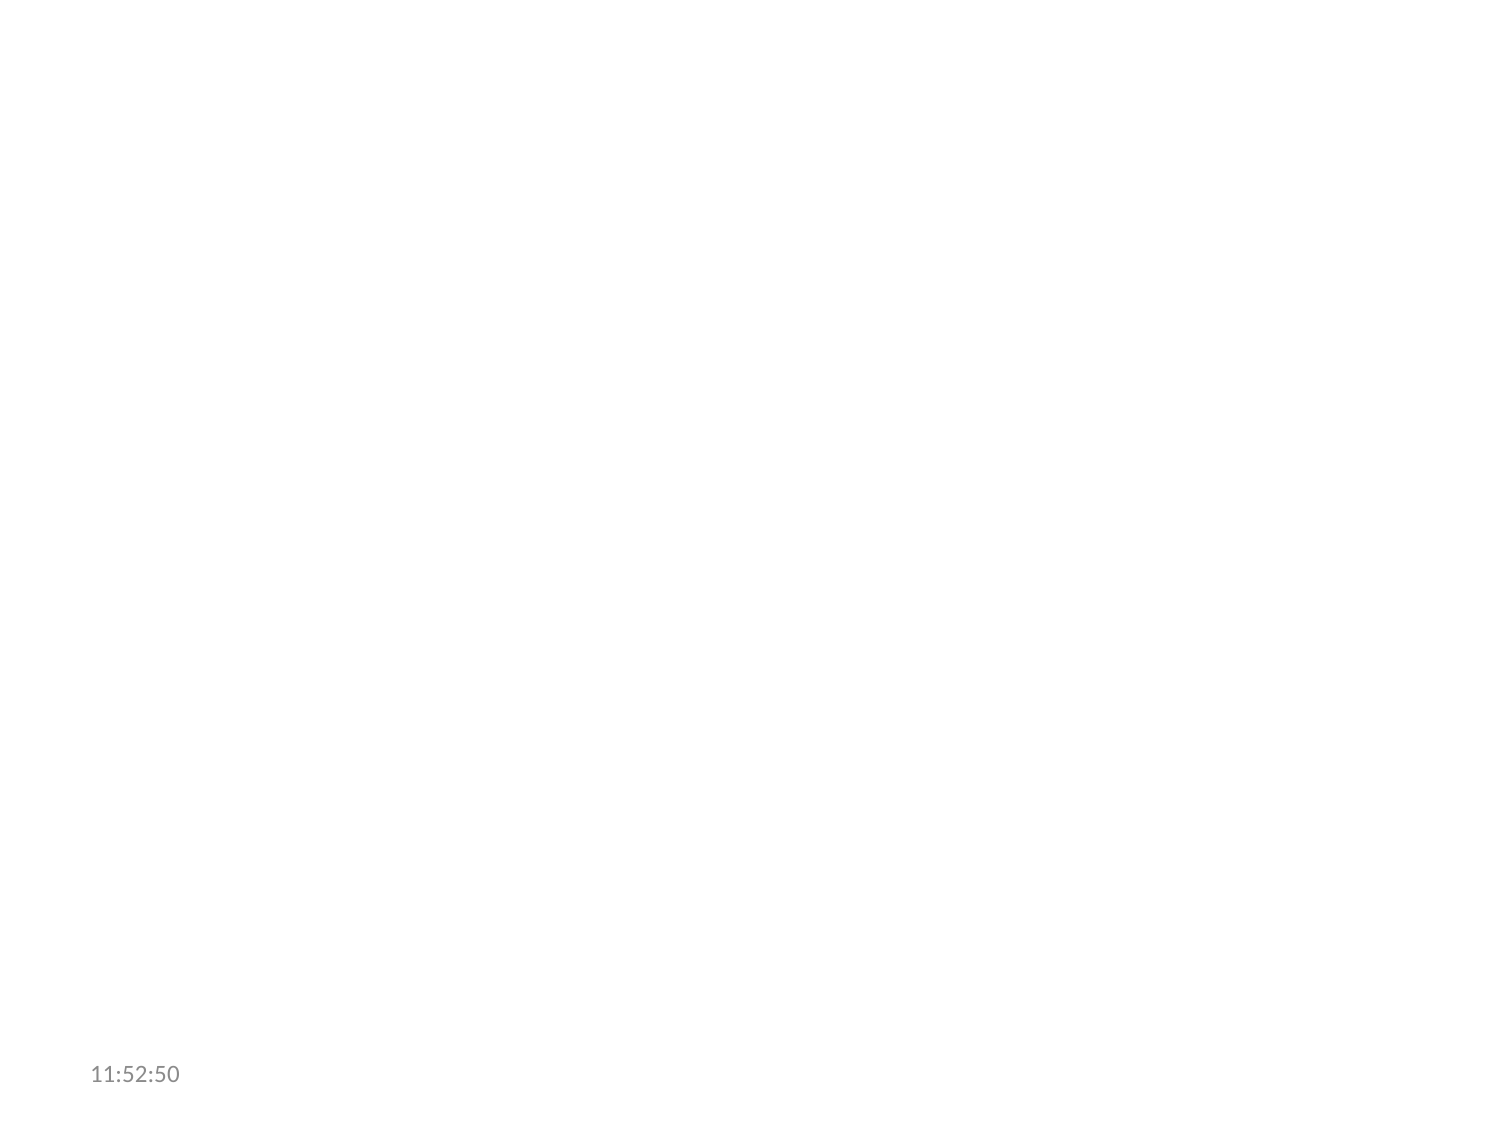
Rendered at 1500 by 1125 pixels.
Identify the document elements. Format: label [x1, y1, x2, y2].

slide_number [75, 1042, 425, 1103]
